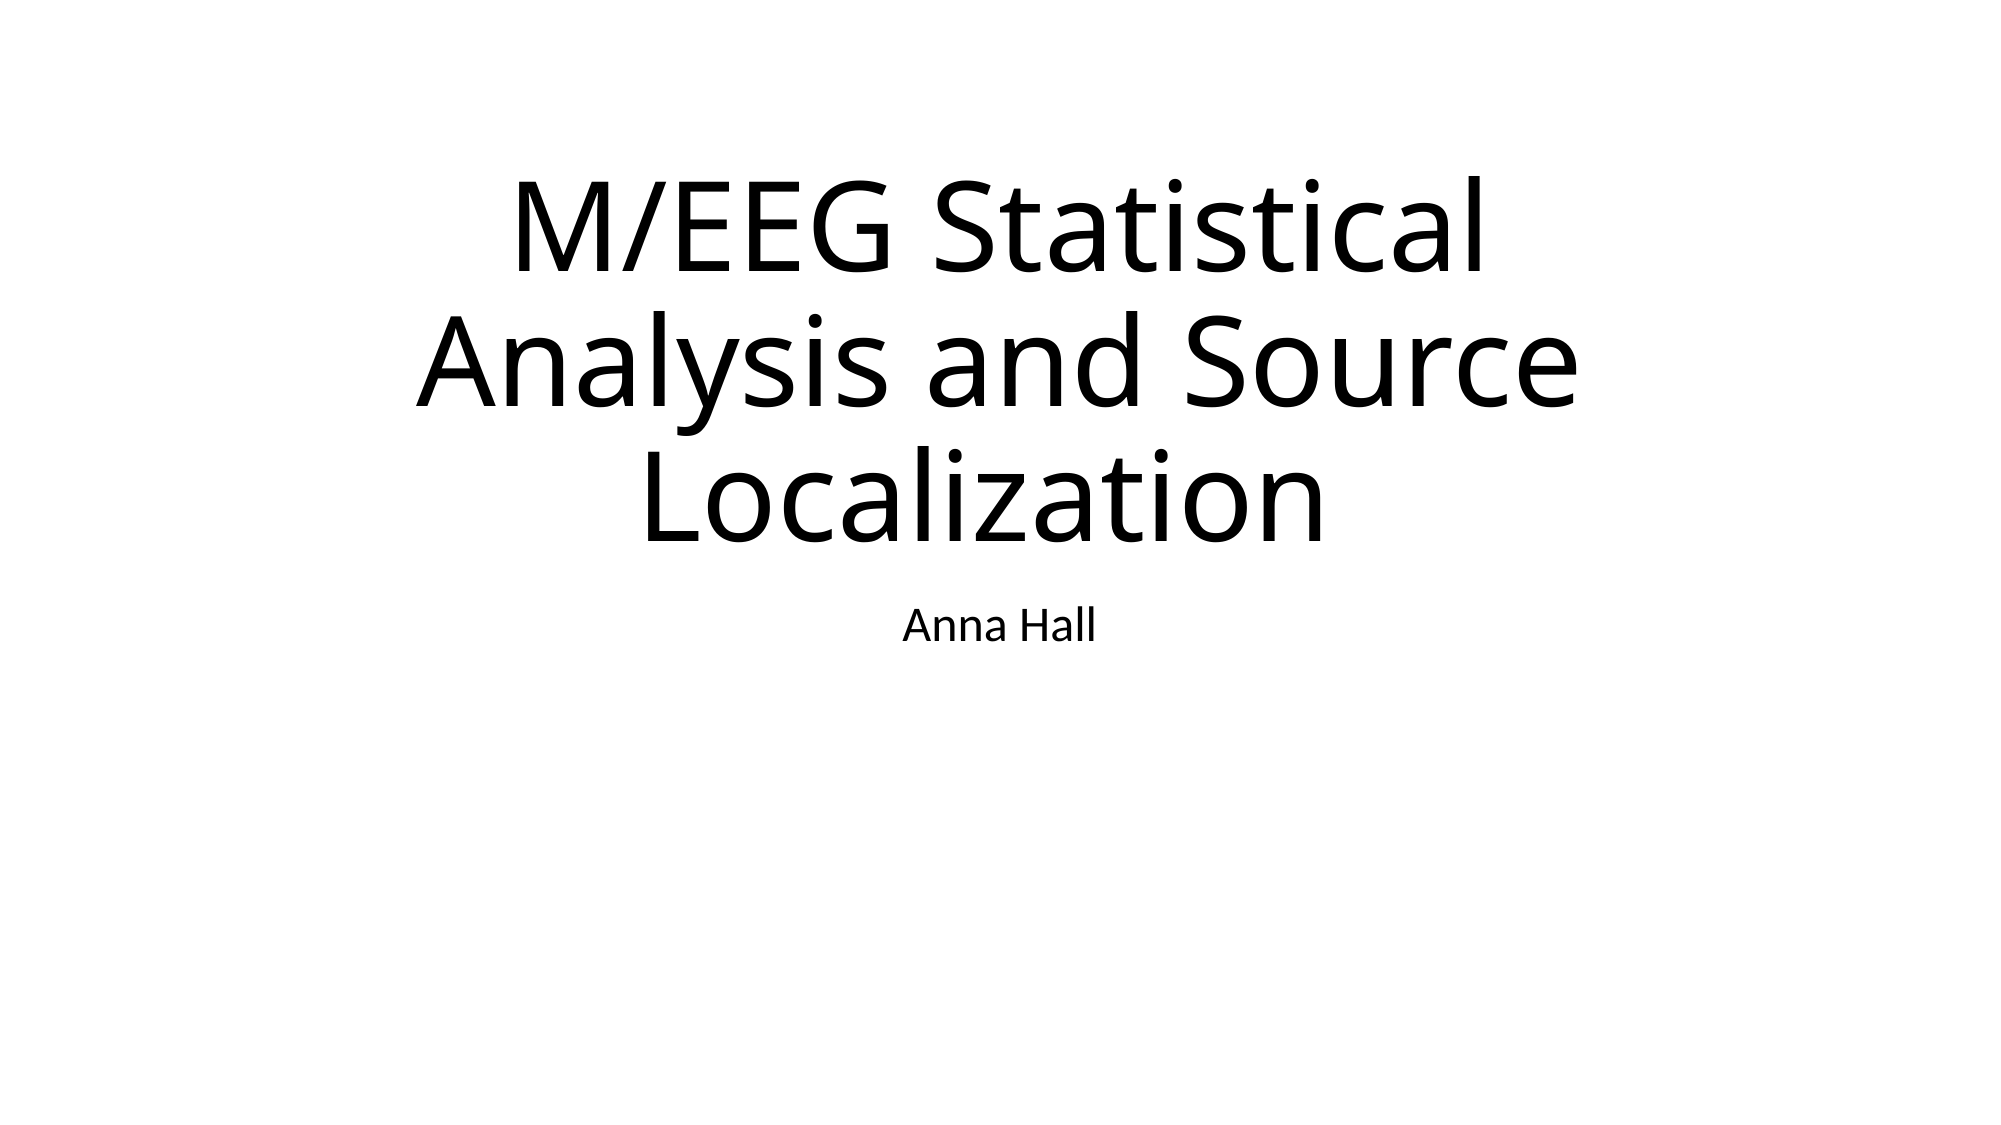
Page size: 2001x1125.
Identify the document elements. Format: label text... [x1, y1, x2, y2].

title M/EEG Statistical Analysis and Source Localization [249, 184, 1750, 576]
subtitle Anna Hall [249, 590, 1750, 863]
